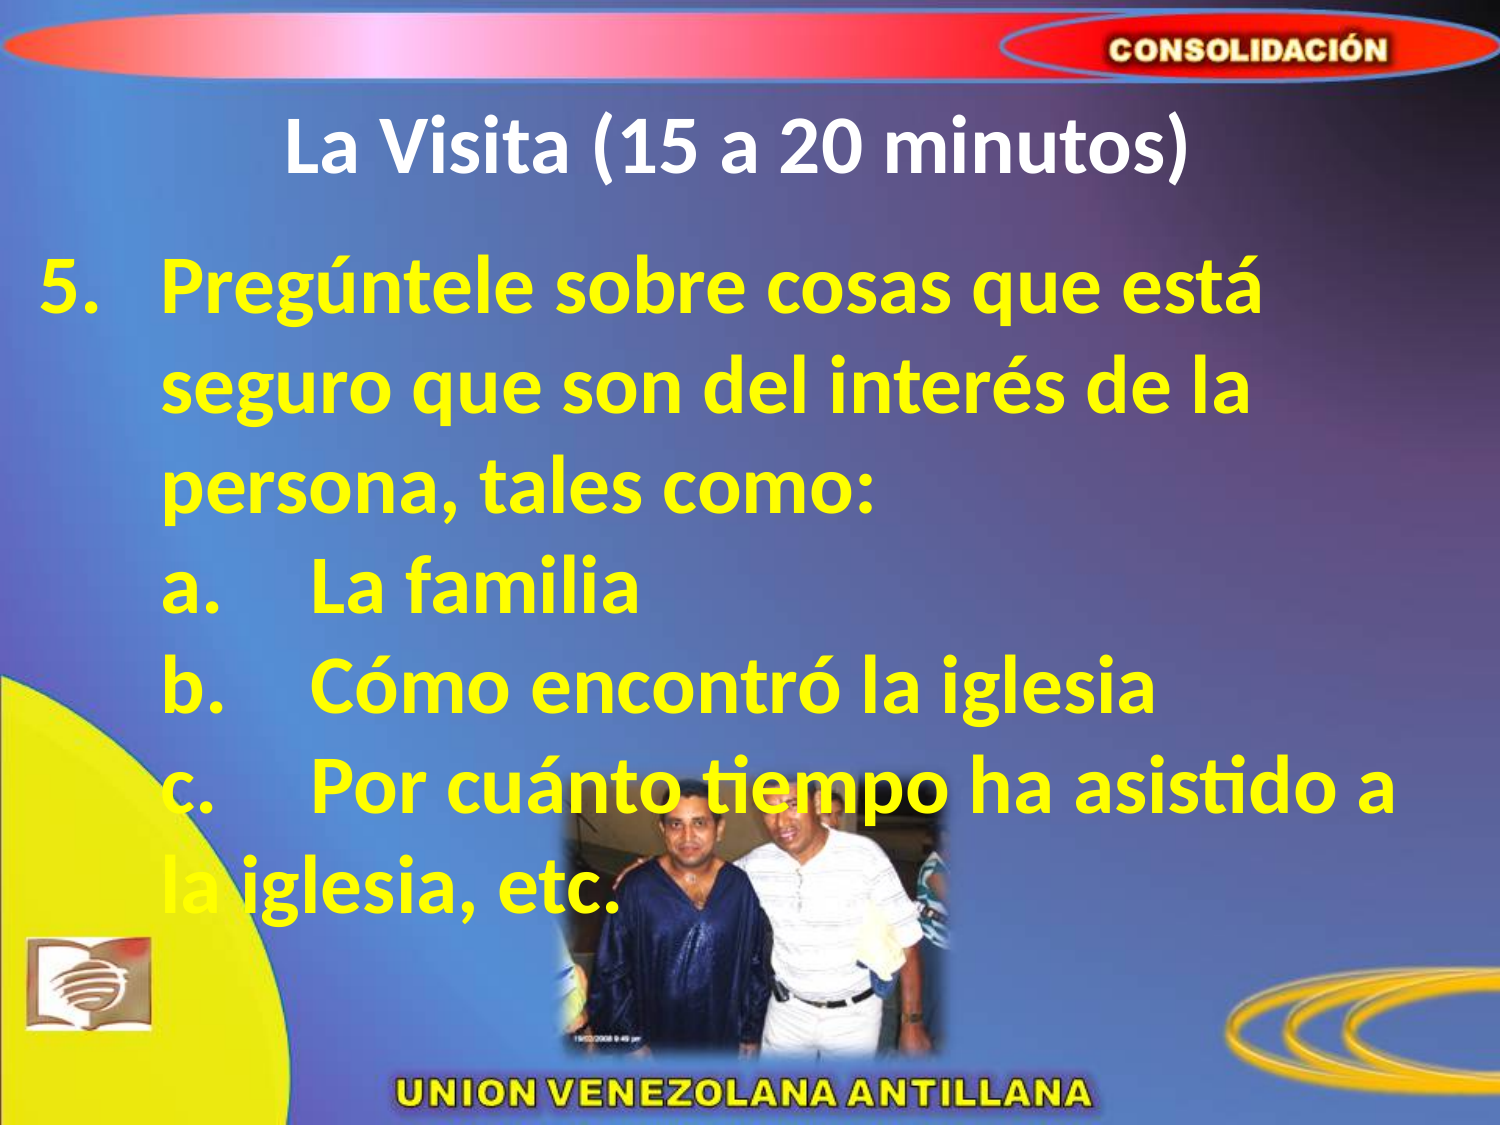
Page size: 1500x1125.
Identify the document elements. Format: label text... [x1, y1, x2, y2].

list Pregúntele sobre cosas que está seguro que son del interés de la persona, tales como: a. La familia b. Cómo encontró la iglesia c. Por cuánto tiempo ha asistido a la iglesia, etc. [23, 235, 1465, 966]
picture [0, 0, 1500, 1125]
title La Visita (15 a 20 minutos) [0, 46, 1489, 235]
